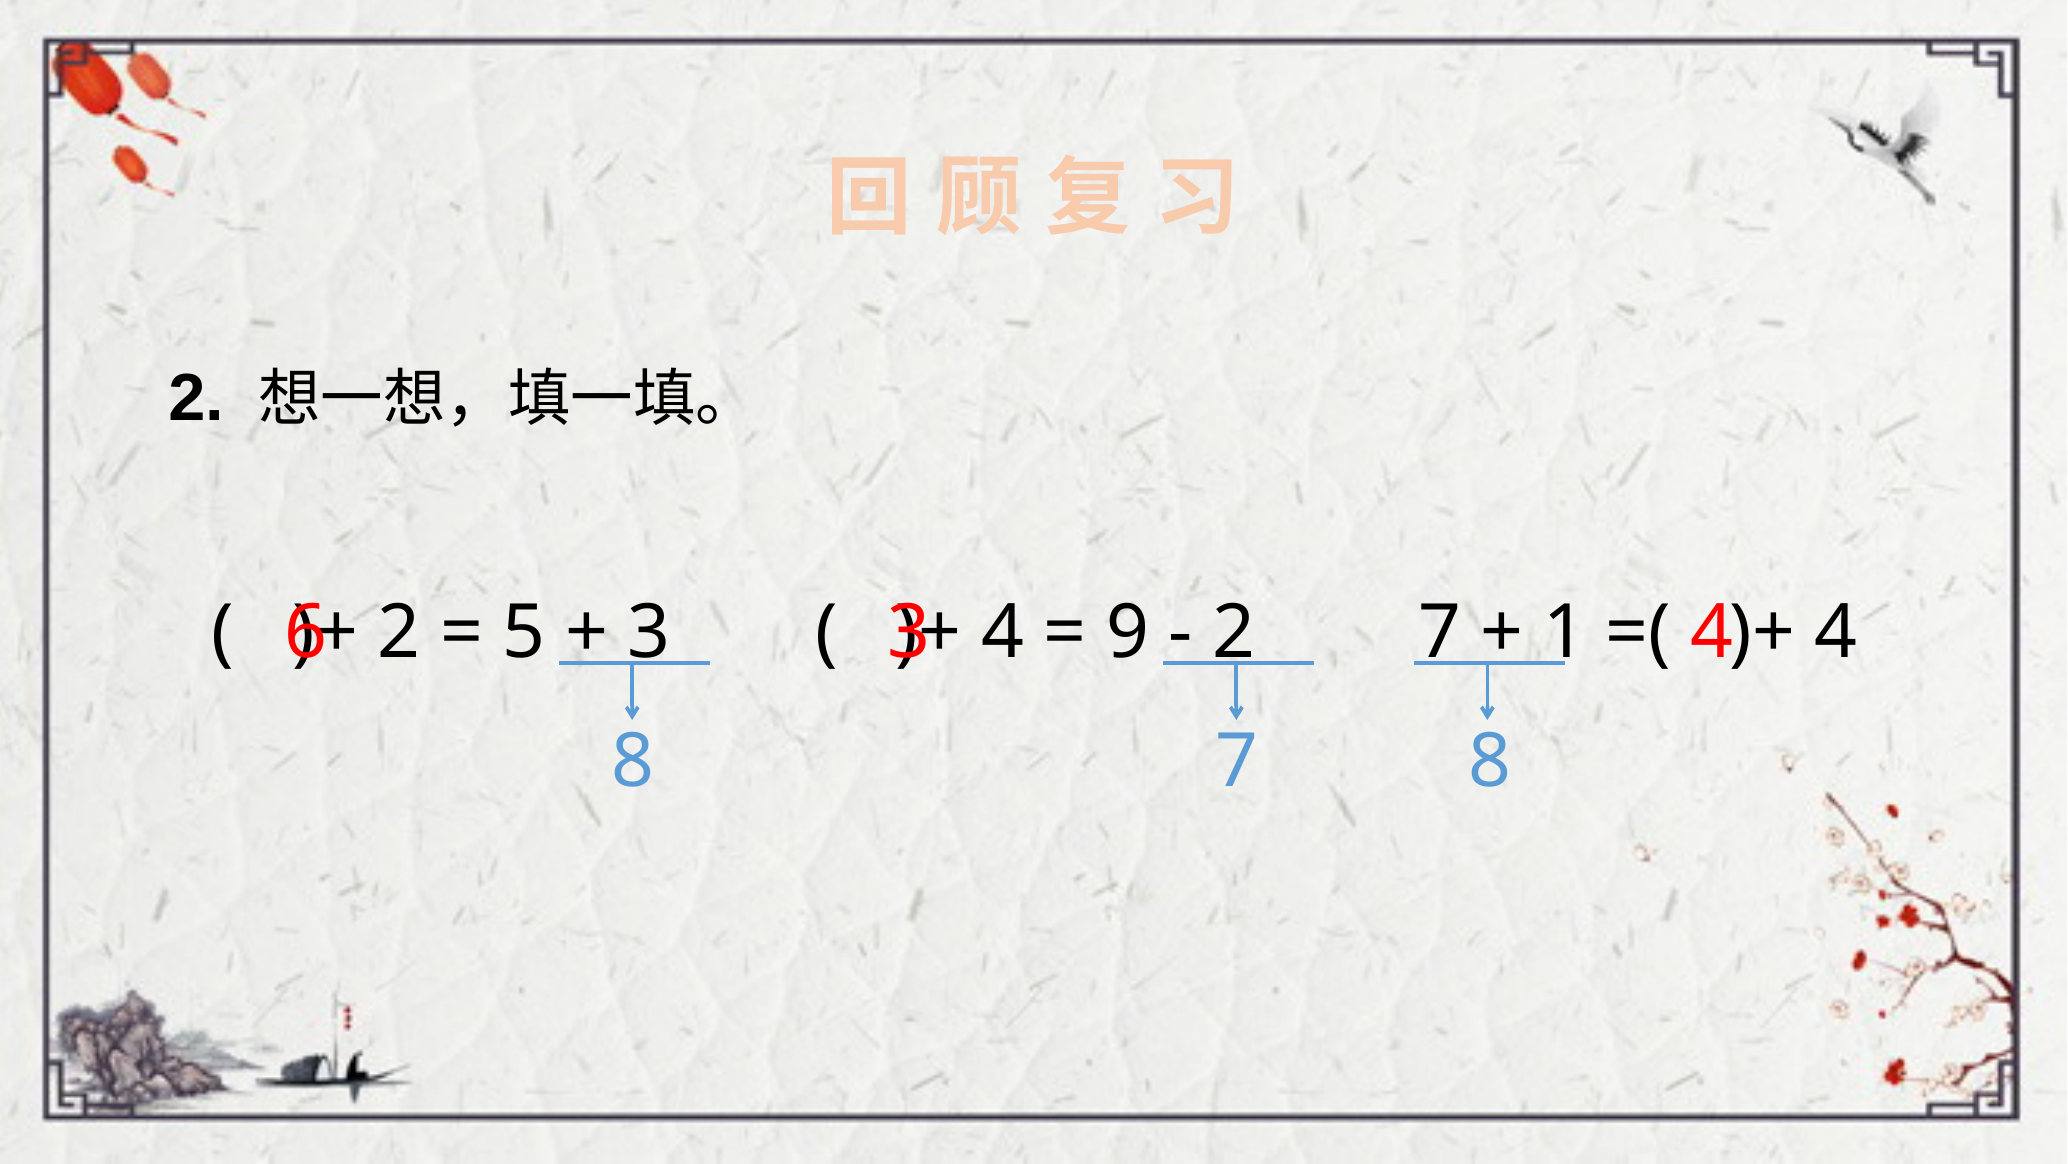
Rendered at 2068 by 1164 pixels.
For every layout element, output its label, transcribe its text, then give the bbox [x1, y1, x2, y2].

picture [0, 0, 2068, 1164]
text_box ( )+ 2 = 5 + 3 [196, 574, 269, 680]
text_box ( )+ 2 = 5 + 3 [343, 574, 730, 680]
text_box 2. 想一想，填一填。 [153, 345, 801, 441]
text_box 7 + 1 =( )+ 4 [1403, 574, 1675, 680]
text_box 3 [872, 574, 946, 680]
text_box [558, 661, 711, 720]
text_box 7 [1200, 720, 1274, 810]
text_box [1414, 661, 1566, 720]
text_box 回 顾 复 习 [811, 135, 1256, 253]
text_box 6 [269, 574, 343, 680]
text_box 7 + 1 =( )+ 4 [1749, 574, 1937, 680]
text_box 8 [1453, 720, 1527, 810]
text_box 8 [595, 720, 669, 810]
text_box ( )+ 4 = 9 - 2 [800, 574, 872, 680]
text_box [1163, 661, 1315, 720]
text_box ( )+ 4 = 9 - 2 [946, 574, 1333, 680]
text_box 4 [1675, 574, 1749, 680]
